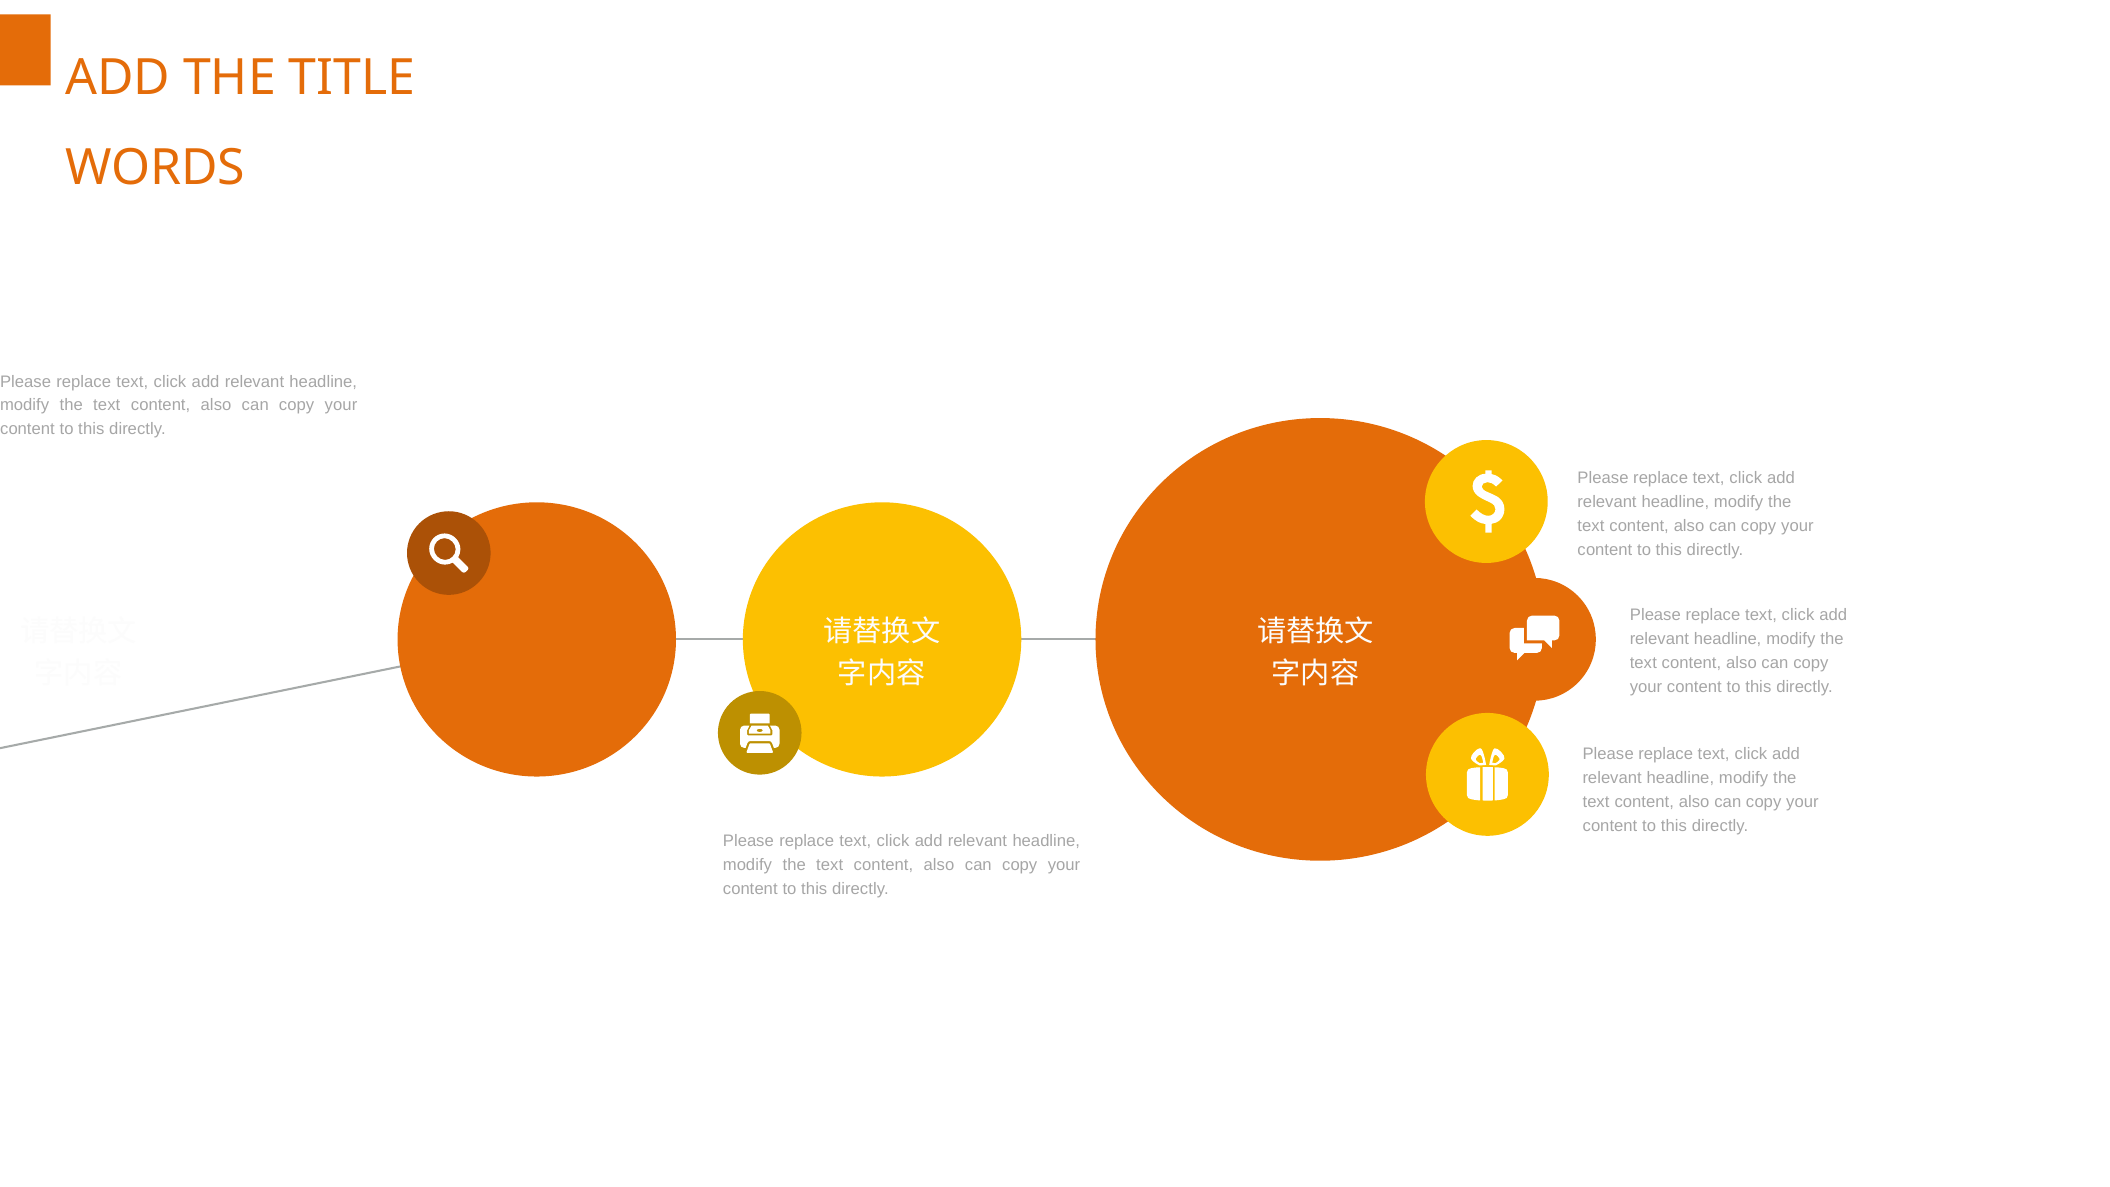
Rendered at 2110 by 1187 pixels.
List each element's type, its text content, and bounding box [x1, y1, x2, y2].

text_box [717, 690, 802, 775]
text_box [1095, 418, 1537, 861]
text_box Please replace text, click add relevant headline, modify the text content, also can copy your content to this directly. [1577, 462, 1817, 559]
list Please replace text, click add relevant headline, modify the text content, also can copy your content to this directly. [0, 366, 358, 1040]
text_box Please replace text, click add relevant headline, modify the text content, also can copy your content to this directly. [1582, 738, 1821, 835]
text_box 请替换文字内容 [1243, 605, 1388, 690]
text_box [742, 502, 1022, 777]
text_box Please replace text, click add relevant headline, modify the text content, also can copy your content to this directly. [1629, 600, 1865, 696]
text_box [1473, 577, 1596, 701]
text_box Please replace text, click add relevant headline, modify the text content, also can copy your content to this directly. [723, 826, 1081, 898]
text_box 请替换文字内容 [815, 605, 948, 690]
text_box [1425, 712, 1549, 836]
text_box [397, 502, 676, 777]
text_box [1424, 440, 1548, 563]
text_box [406, 511, 491, 595]
text_box ADD THE TITLE WORDS [50, 7, 583, 202]
